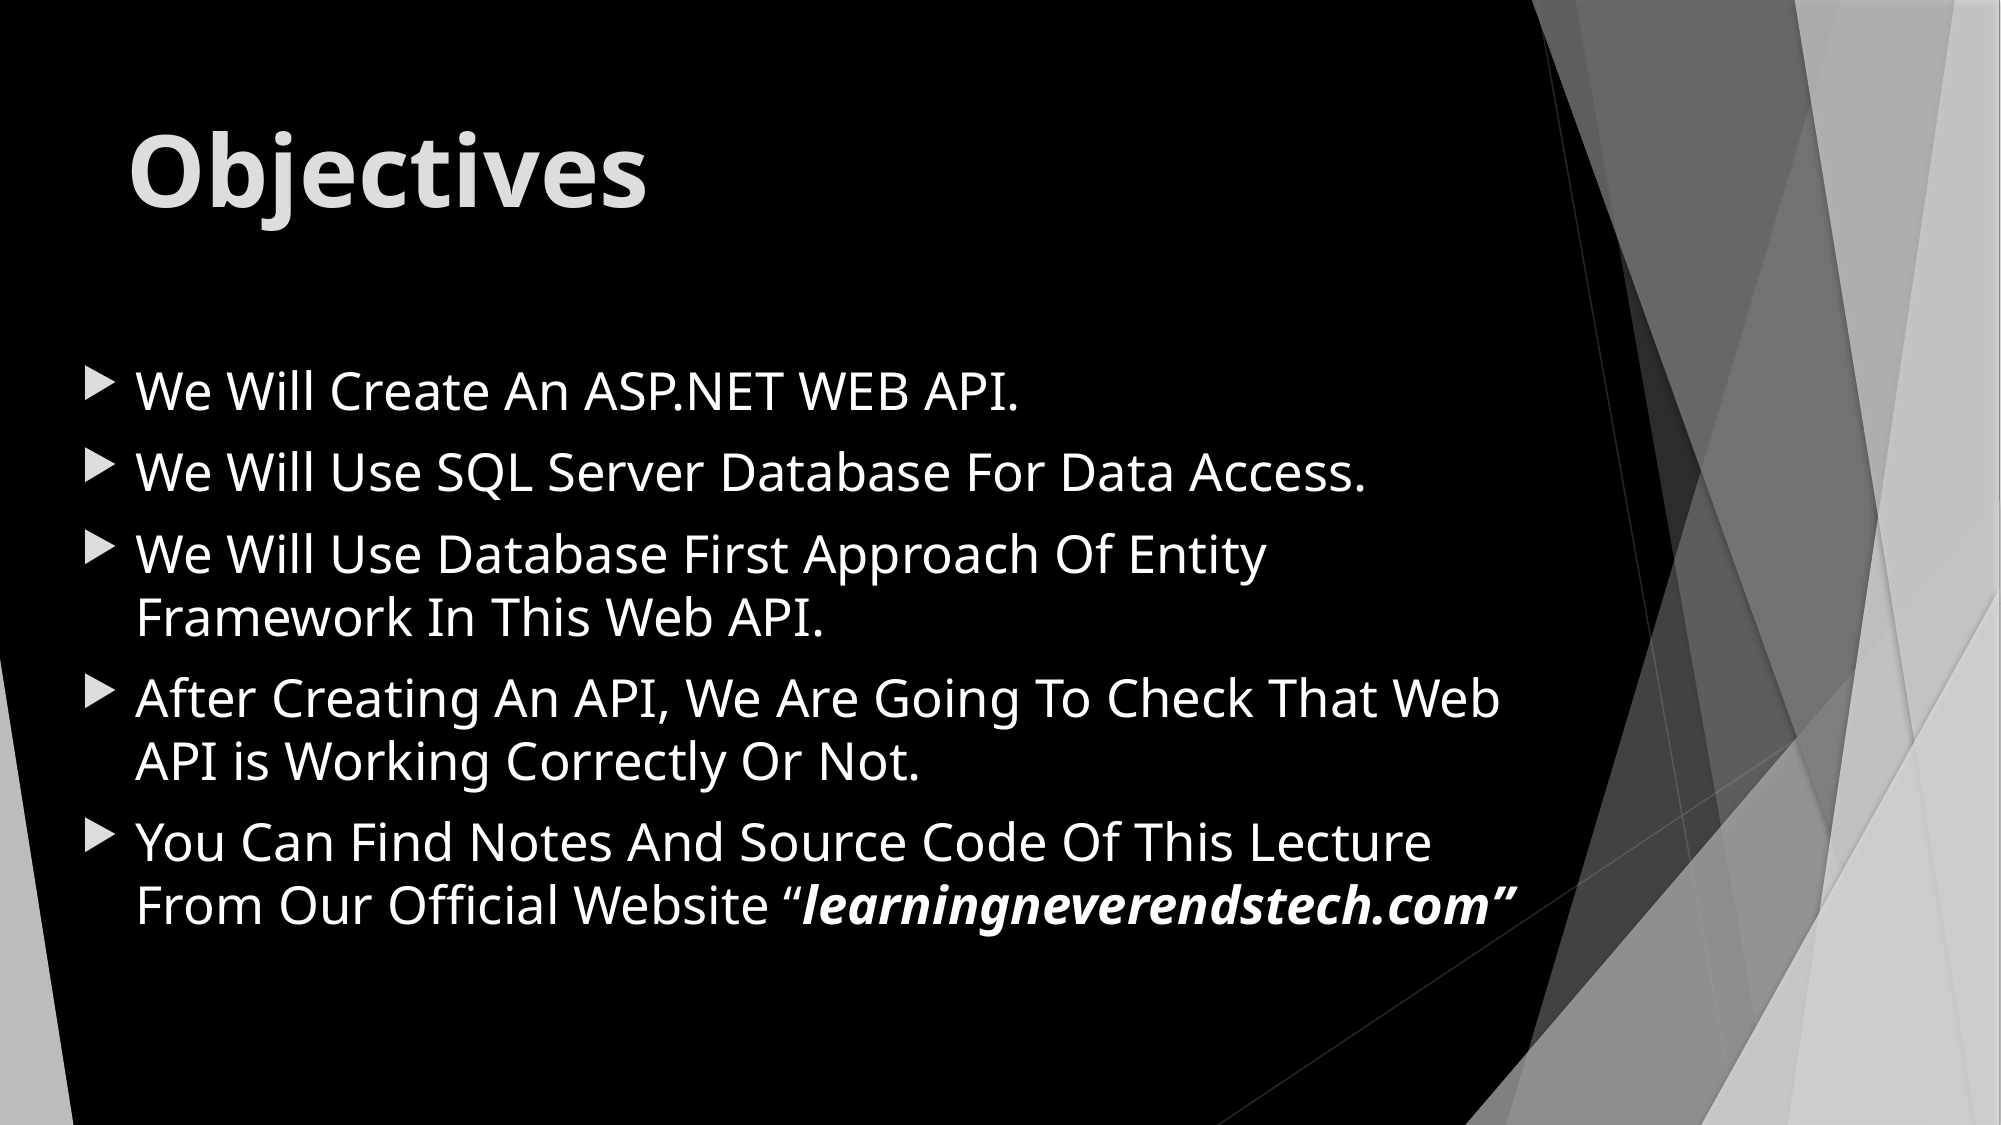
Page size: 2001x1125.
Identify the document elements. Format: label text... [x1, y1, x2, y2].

list We Will Create An ASP.NET WEB API. We Will Use SQL Server Database For Data Access. We Will Use Database First Approach Of Entity Framework In This Web API. After Creating An API, We Are Going To Check That Web API is Working Correctly Or Not. You Can Find Notes And Source Code Of This Lecture From Our Official Website “learningneverendstech.com” [66, 350, 1569, 987]
title Objectives [111, 99, 1522, 317]
